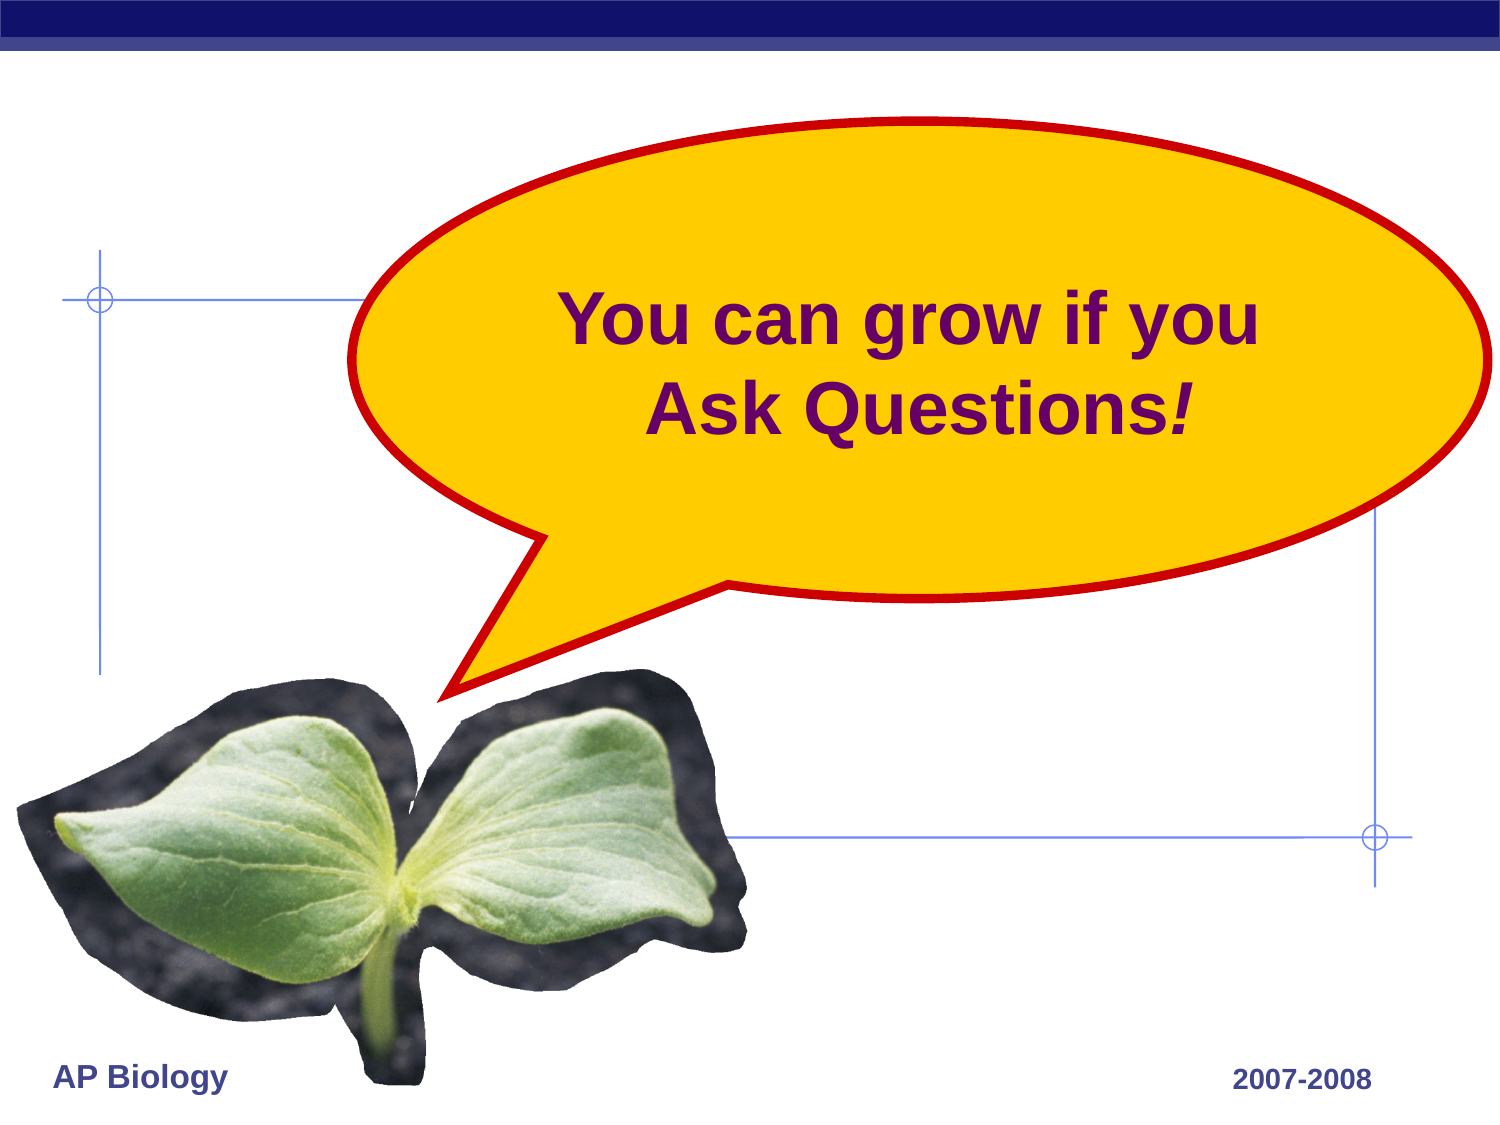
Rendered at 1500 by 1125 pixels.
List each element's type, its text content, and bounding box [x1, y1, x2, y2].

slide_number 2007-2008 [1137, 1027, 1388, 1103]
text_box You can grow if you Ask Questions! [351, 121, 1488, 666]
picture [15, 667, 749, 1087]
